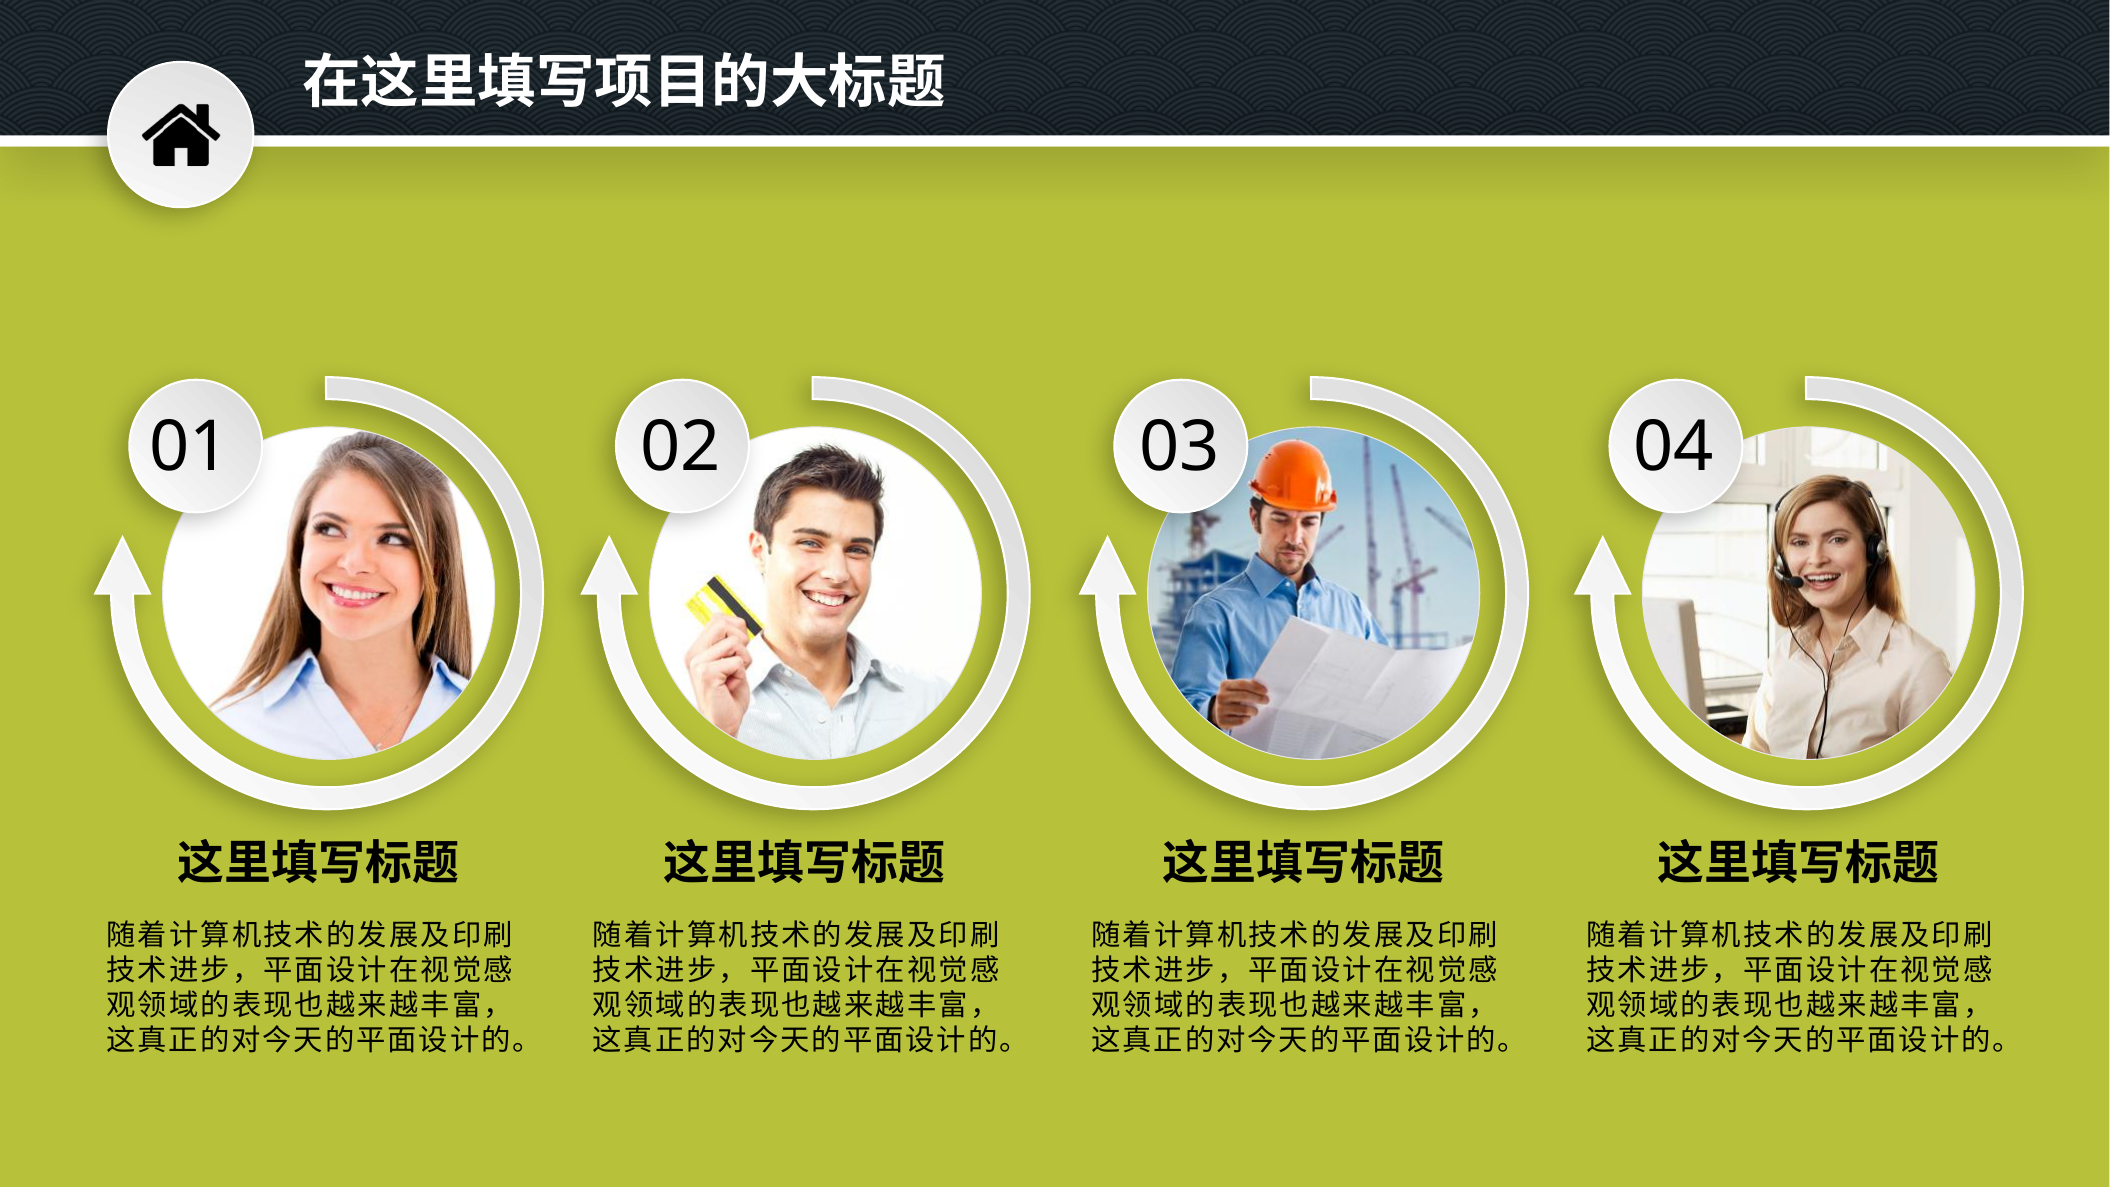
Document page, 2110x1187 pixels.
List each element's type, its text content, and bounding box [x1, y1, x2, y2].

text_box 这里填写标题 [1621, 825, 1975, 897]
text_box 这里填写标题 [141, 825, 495, 897]
text_box [580, 376, 1031, 811]
text_box 随着计算机技术的发展及印刷技术进步，平面设计在视觉感观领域的表现也越来越丰富，这真正的对今天的平面设计的。 [91, 908, 529, 1065]
picture [0, 0, 2110, 1187]
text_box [1114, 379, 1248, 513]
text_box 随着计算机技术的发展及印刷技术进步，平面设计在视觉感观领域的表现也越来越丰富，这真正的对今天的平面设计的。 [1076, 908, 1514, 1065]
text_box 随着计算机技术的发展及印刷技术进步，平面设计在视觉感观领域的表现也越来越丰富，这真正的对今天的平面设计的。 [1571, 908, 2008, 1065]
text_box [129, 379, 263, 513]
text_box [93, 376, 545, 811]
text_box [615, 379, 749, 513]
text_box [107, 61, 254, 208]
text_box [1609, 379, 1743, 513]
text_box [1146, 425, 1481, 761]
text_box 随着计算机技术的发展及印刷技术进步，平面设计在视觉感观领域的表现也越来越丰富，这真正的对今天的平面设计的。 [577, 908, 1015, 1065]
text_box [1078, 376, 1530, 811]
text_box [648, 425, 983, 761]
text_box 在这里填写项目的大标题 [276, 36, 972, 122]
text_box 这里填写标题 [1126, 825, 1480, 897]
text_box [1641, 425, 1976, 761]
text_box [1573, 376, 2024, 811]
text_box 这里填写标题 [628, 825, 982, 897]
text_box [161, 425, 496, 761]
